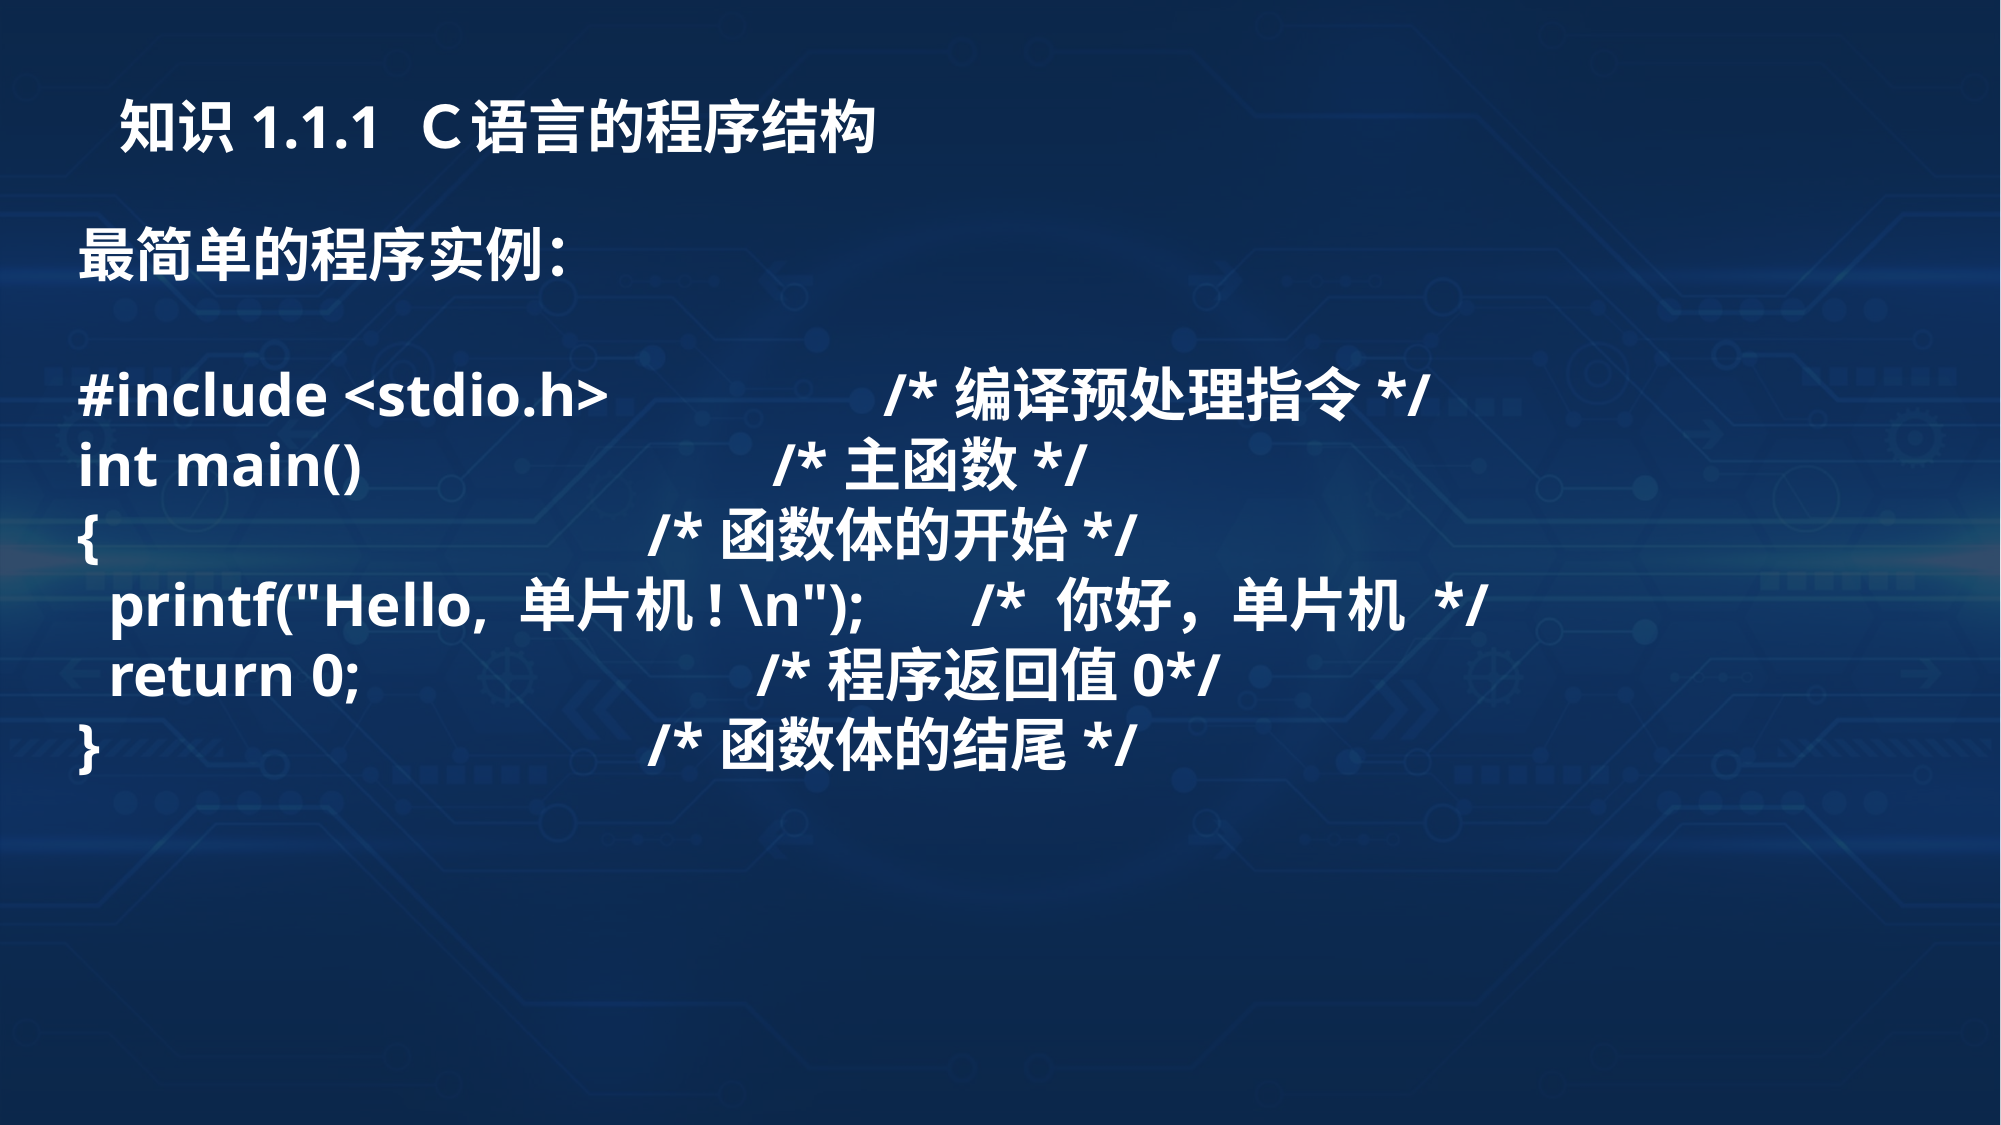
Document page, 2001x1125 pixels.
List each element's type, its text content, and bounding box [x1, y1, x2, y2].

text_box 最简单的程序实例： #include <stdio.h> /*编译预处理指令*/ int main() /*主函数*/ { /*函数体的开始*/ printf("Hello, 单片机! \n"); /* 你好，单片机 */ return 0; /*程序返回值0*/ } /*函数体的结尾*/ [62, 211, 1774, 856]
text_box 知识1.1.1 Ｃ语言的程序结构 [104, 83, 939, 168]
